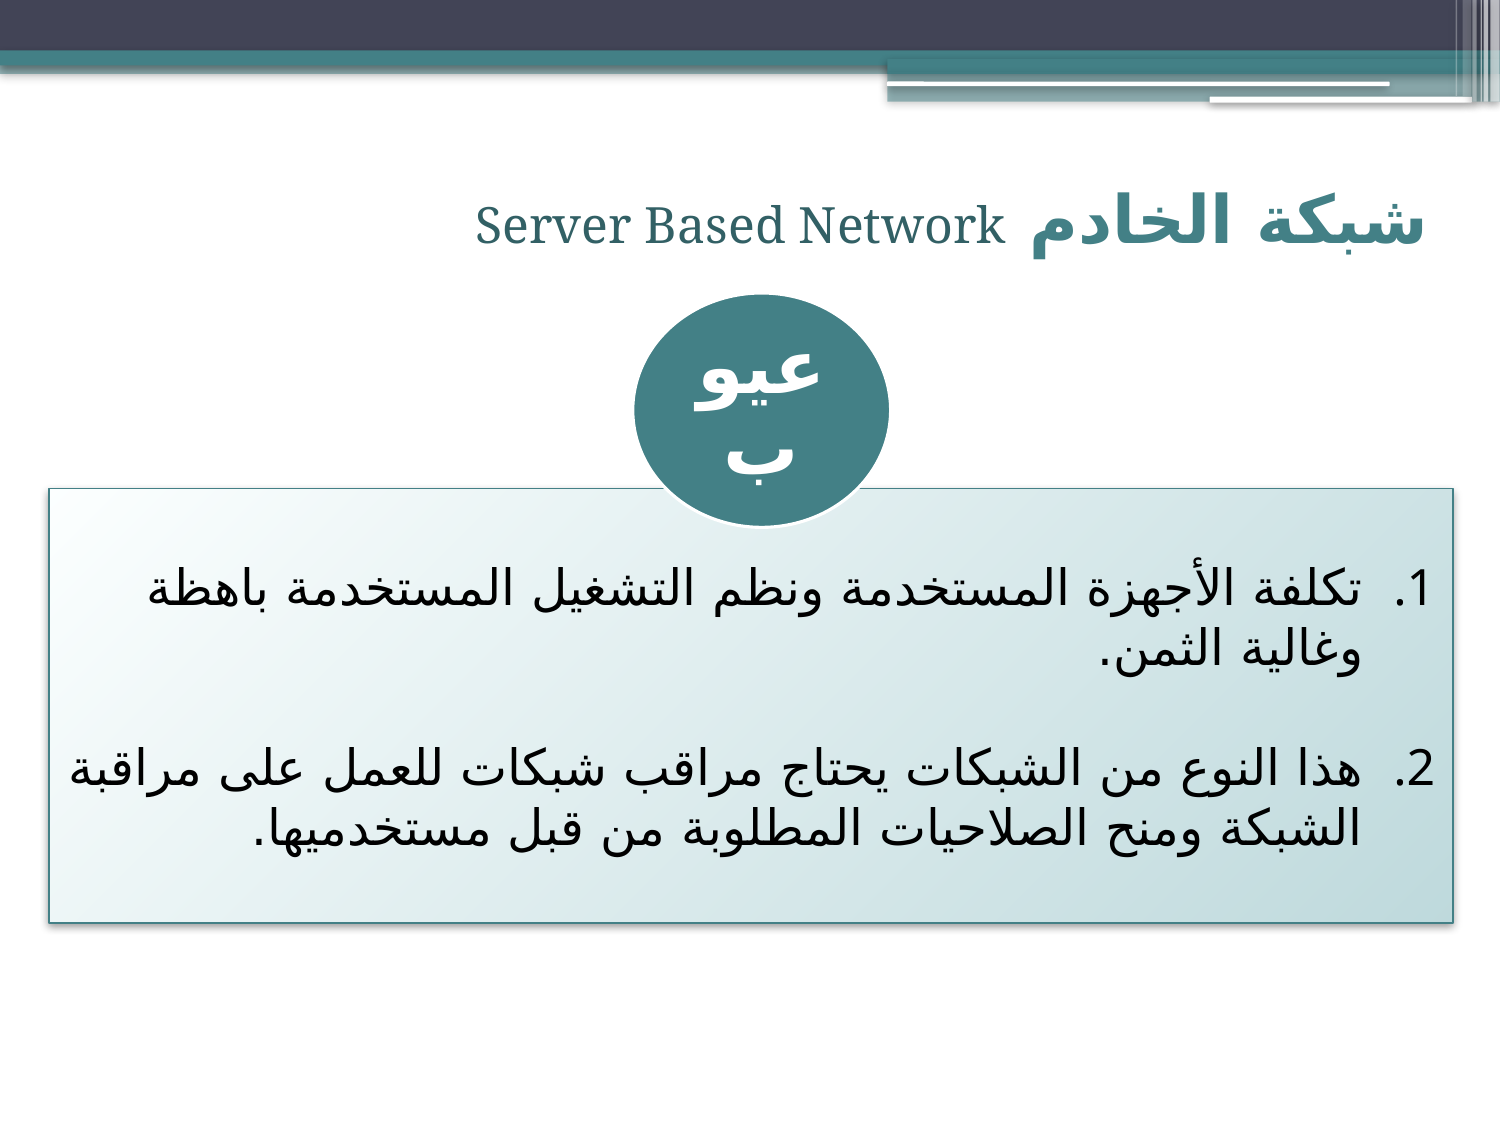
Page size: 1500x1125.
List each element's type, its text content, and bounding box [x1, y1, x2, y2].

text_box شبكة الخادم Server Based Network [93, 128, 1444, 304]
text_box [632, 292, 891, 528]
text_box تكلفة الأجهزة المستخدمة ونظم التشغيل المستخدمة باهظة وغالية الثمن. هذا النوع من الشبكات يحتاج مراقب شبكات للعمل على مراقبة الشبكة ومنح الصلاحيات المطلوبة من قبل مستخدميها. [48, 488, 1454, 924]
